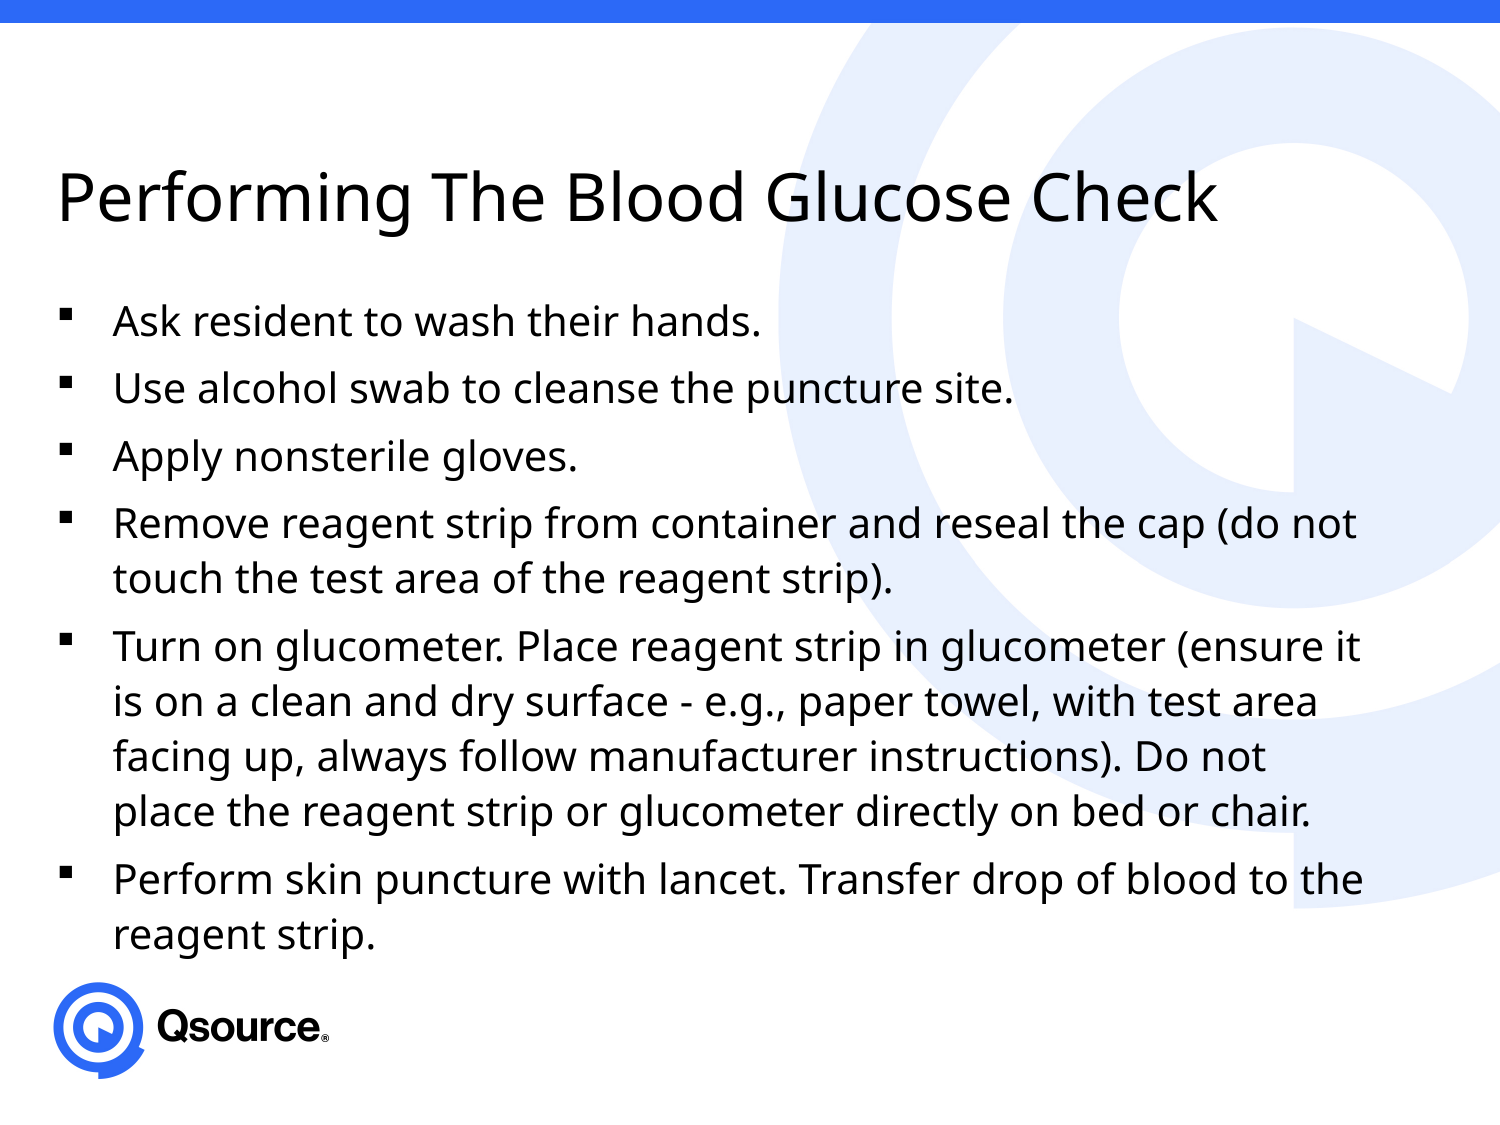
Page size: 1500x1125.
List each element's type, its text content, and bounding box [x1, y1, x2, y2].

title Performing The Blood Glucose Check [55, 109, 1445, 291]
picture [0, 0, 1500, 1125]
list Ask resident to wash their hands. Use alcohol swab to cleanse the puncture site. Apply nonsterile gloves. Remove reagent strip from container and reseal the cap (do not touch the test area of the reagent strip). Turn on glucometer. Place reagent strip in glucometer (ensure it is on a clean and dry surface - e.g., paper towel, with test area facing up, always follow manufacturer instructions). Do not place the reagent strip or glucometer directly on bed or chair. Perform skin puncture with lancet. Transfer drop of blood to the reagent strip. [55, 291, 1380, 1045]
